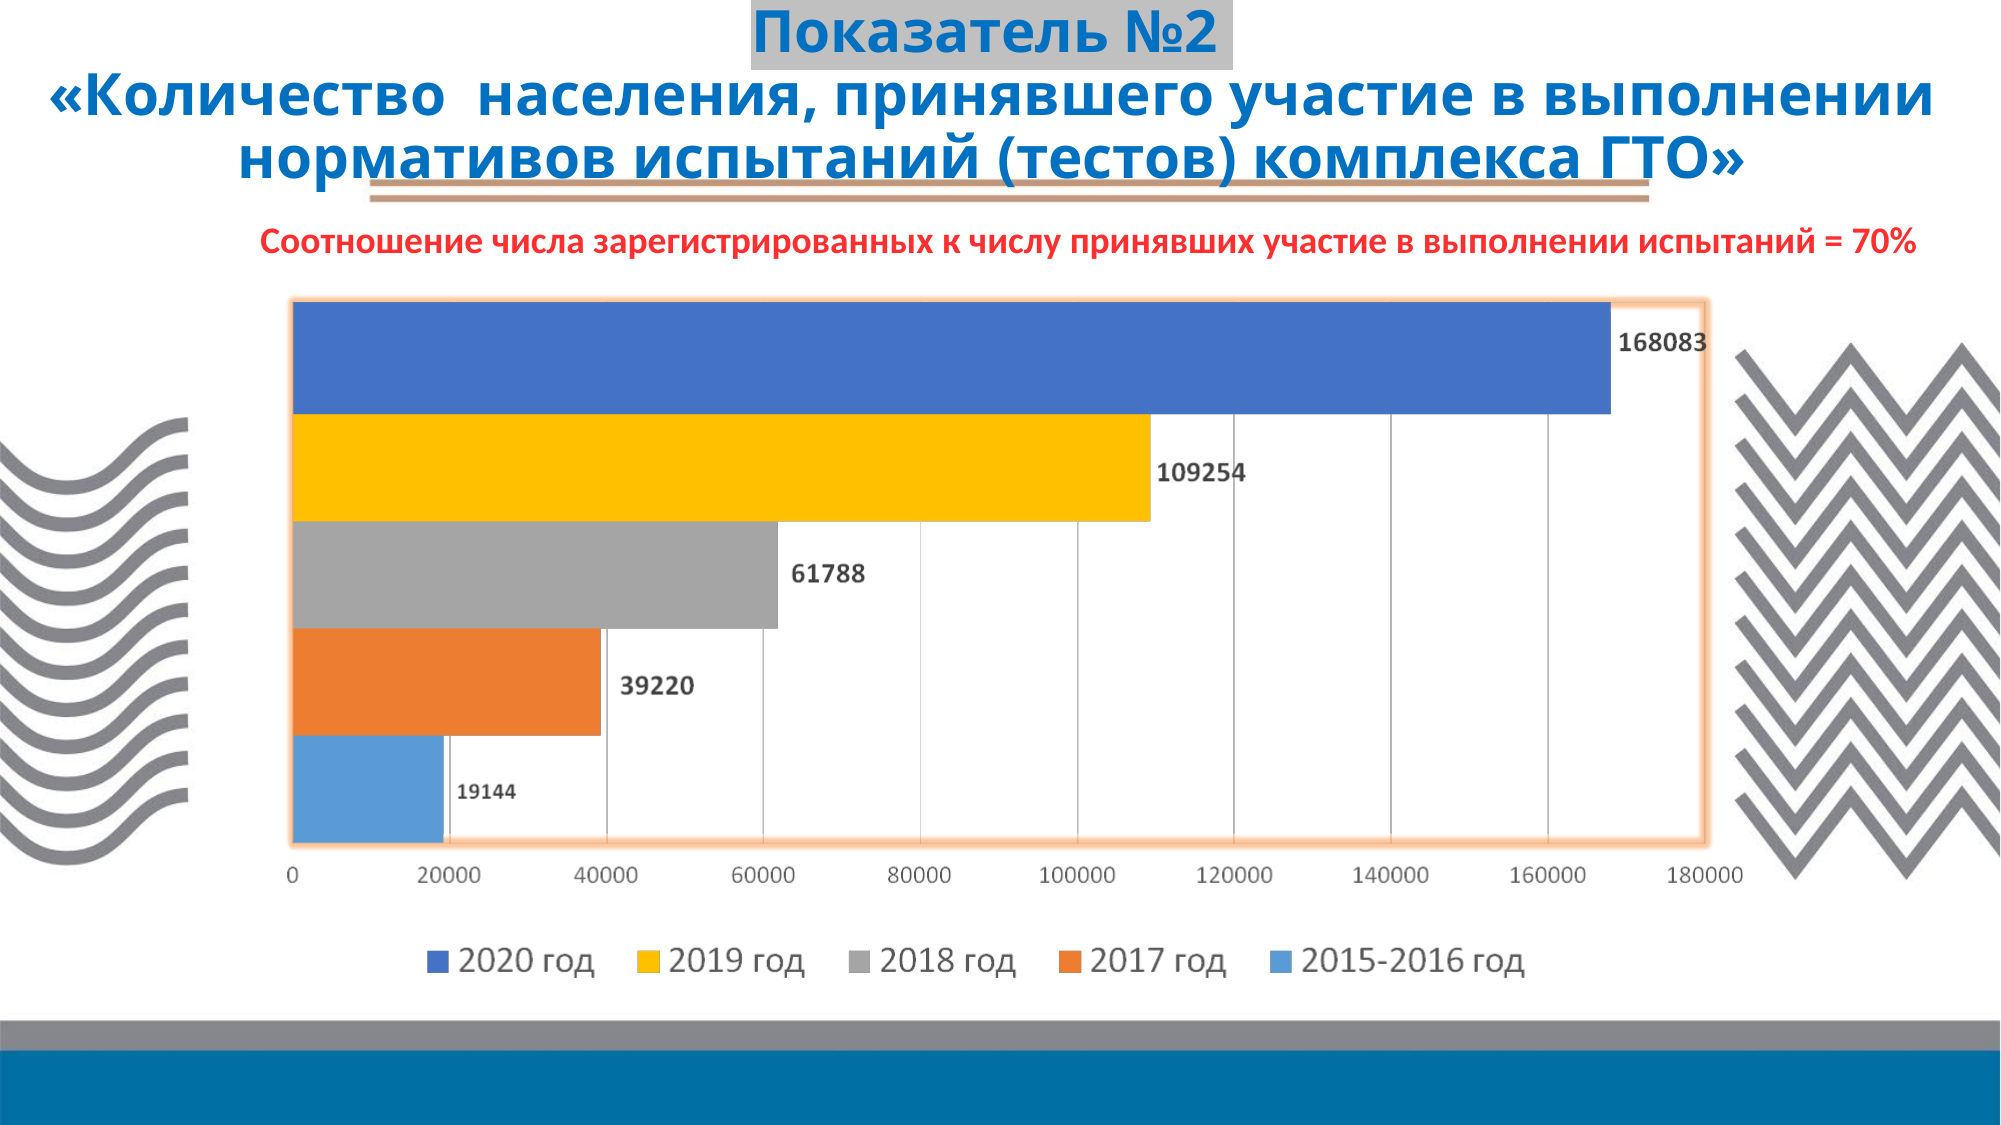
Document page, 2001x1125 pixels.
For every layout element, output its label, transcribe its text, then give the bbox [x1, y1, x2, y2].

title Показатель №2 «Количество населения, принявшего участие в выполнении нормативов испытаний (тестов) комплекса ГТО» [20, 0, 1964, 194]
text_box Соотношение числа зарегистрированных к числу принявших участие в выполнении испытаний = 70% [245, 209, 2000, 269]
picture [0, 0, 2001, 1052]
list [32, 230, 1784, 1123]
